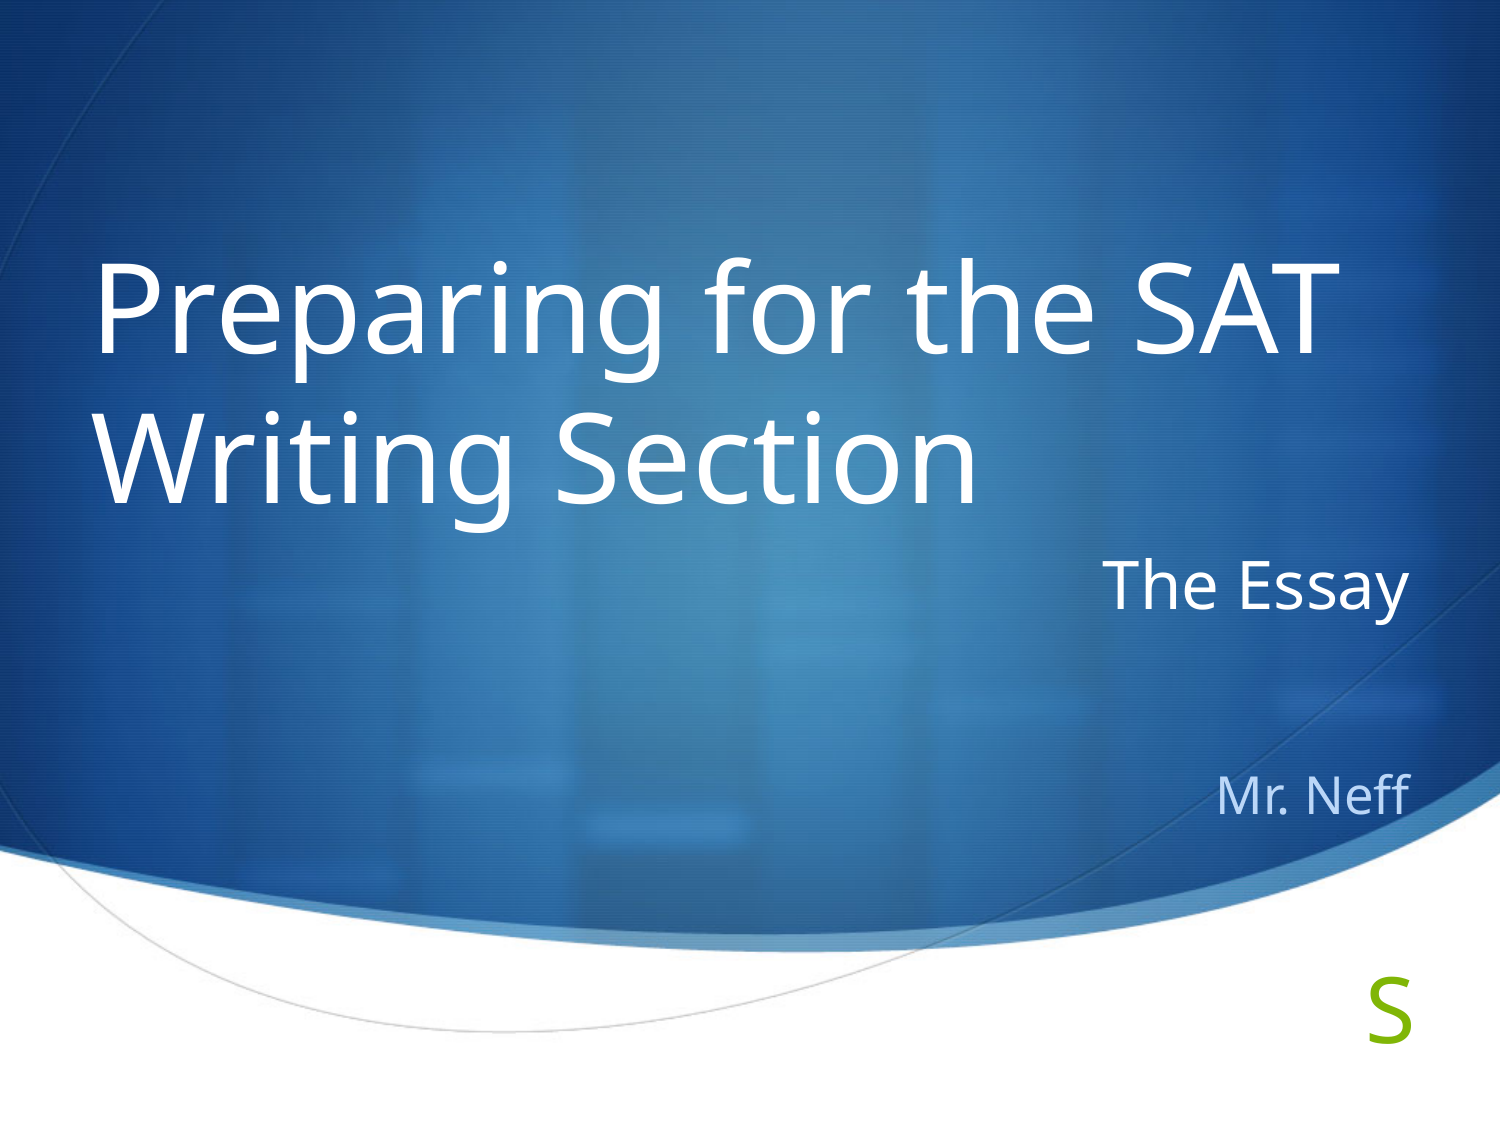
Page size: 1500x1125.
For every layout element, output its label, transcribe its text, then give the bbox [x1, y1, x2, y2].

picture [0, 0, 1500, 1125]
subtitle The Essay Mr. Neff [74, 542, 1425, 826]
title Preparing for the SAT Writing Section [74, 212, 1425, 529]
